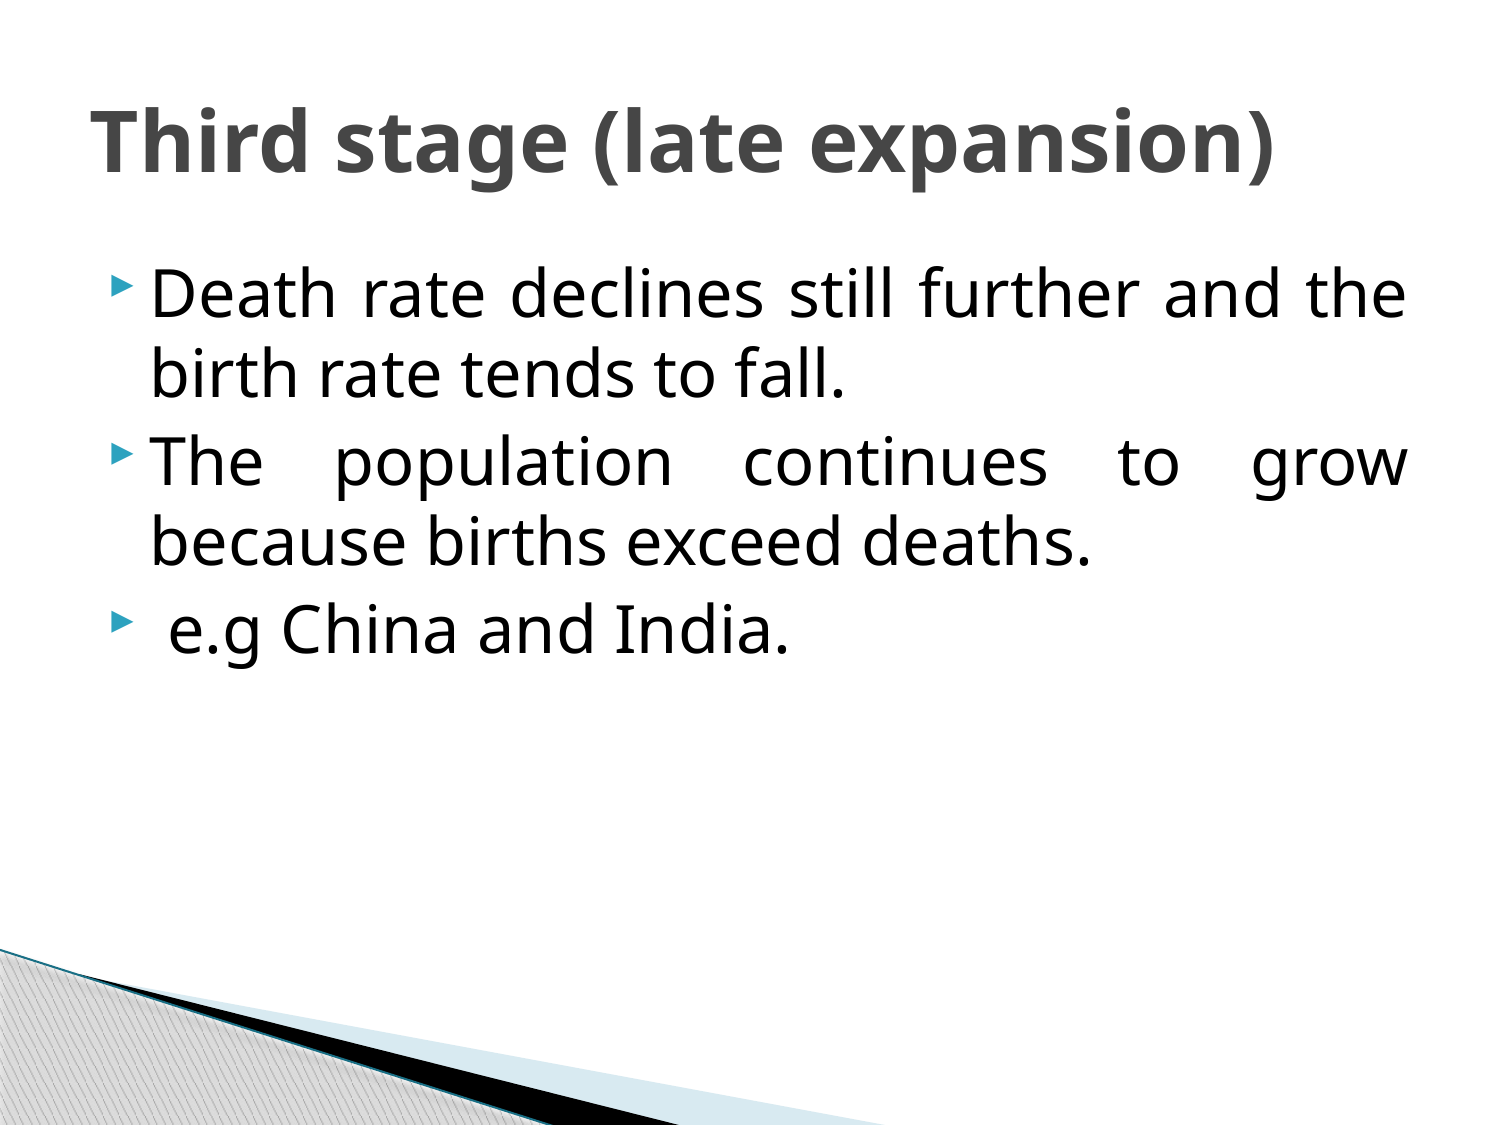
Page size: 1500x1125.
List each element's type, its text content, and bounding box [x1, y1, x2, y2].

title Third stage (late expansion) [75, 45, 1425, 233]
list Death rate declines still further and the birth rate tends to fall. The population continues to grow because births exceed deaths. e.g China and India. [75, 243, 1425, 986]
